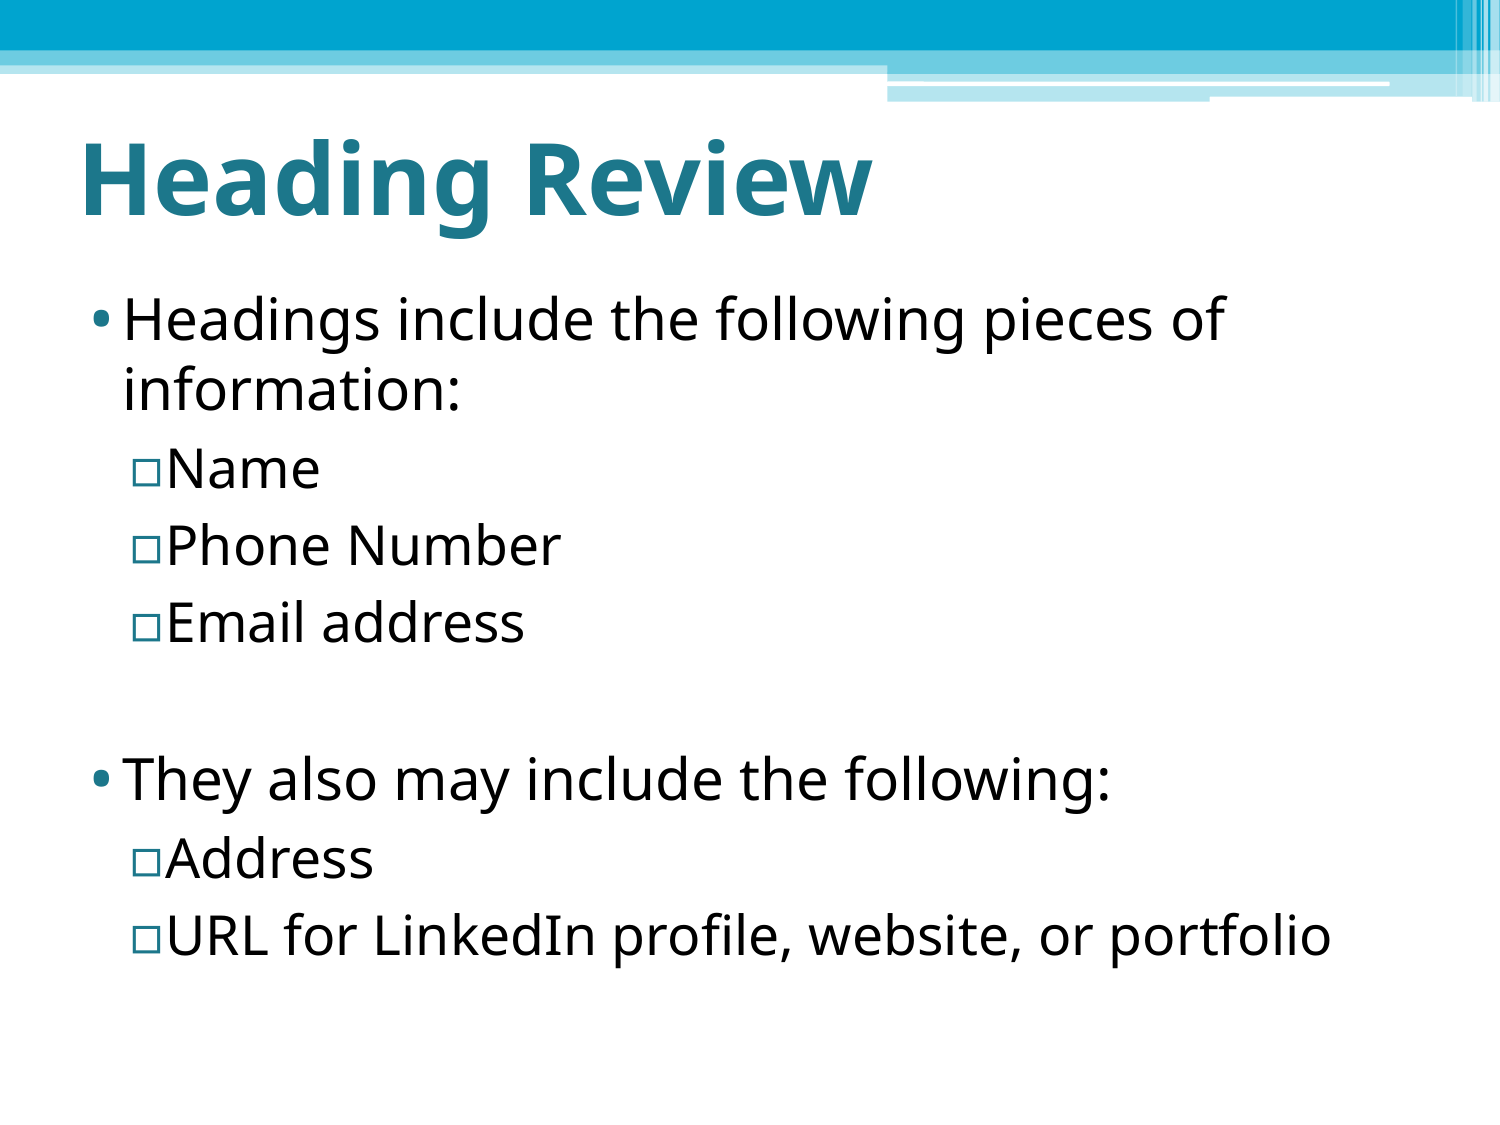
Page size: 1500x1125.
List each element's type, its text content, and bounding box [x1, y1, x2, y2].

list Headings include the following pieces of information: Name Phone Number Email address They also may include the following: Address URL for LinkedIn profile, website, or portfolio [62, 275, 1438, 1063]
title Heading Review [62, 87, 975, 263]
